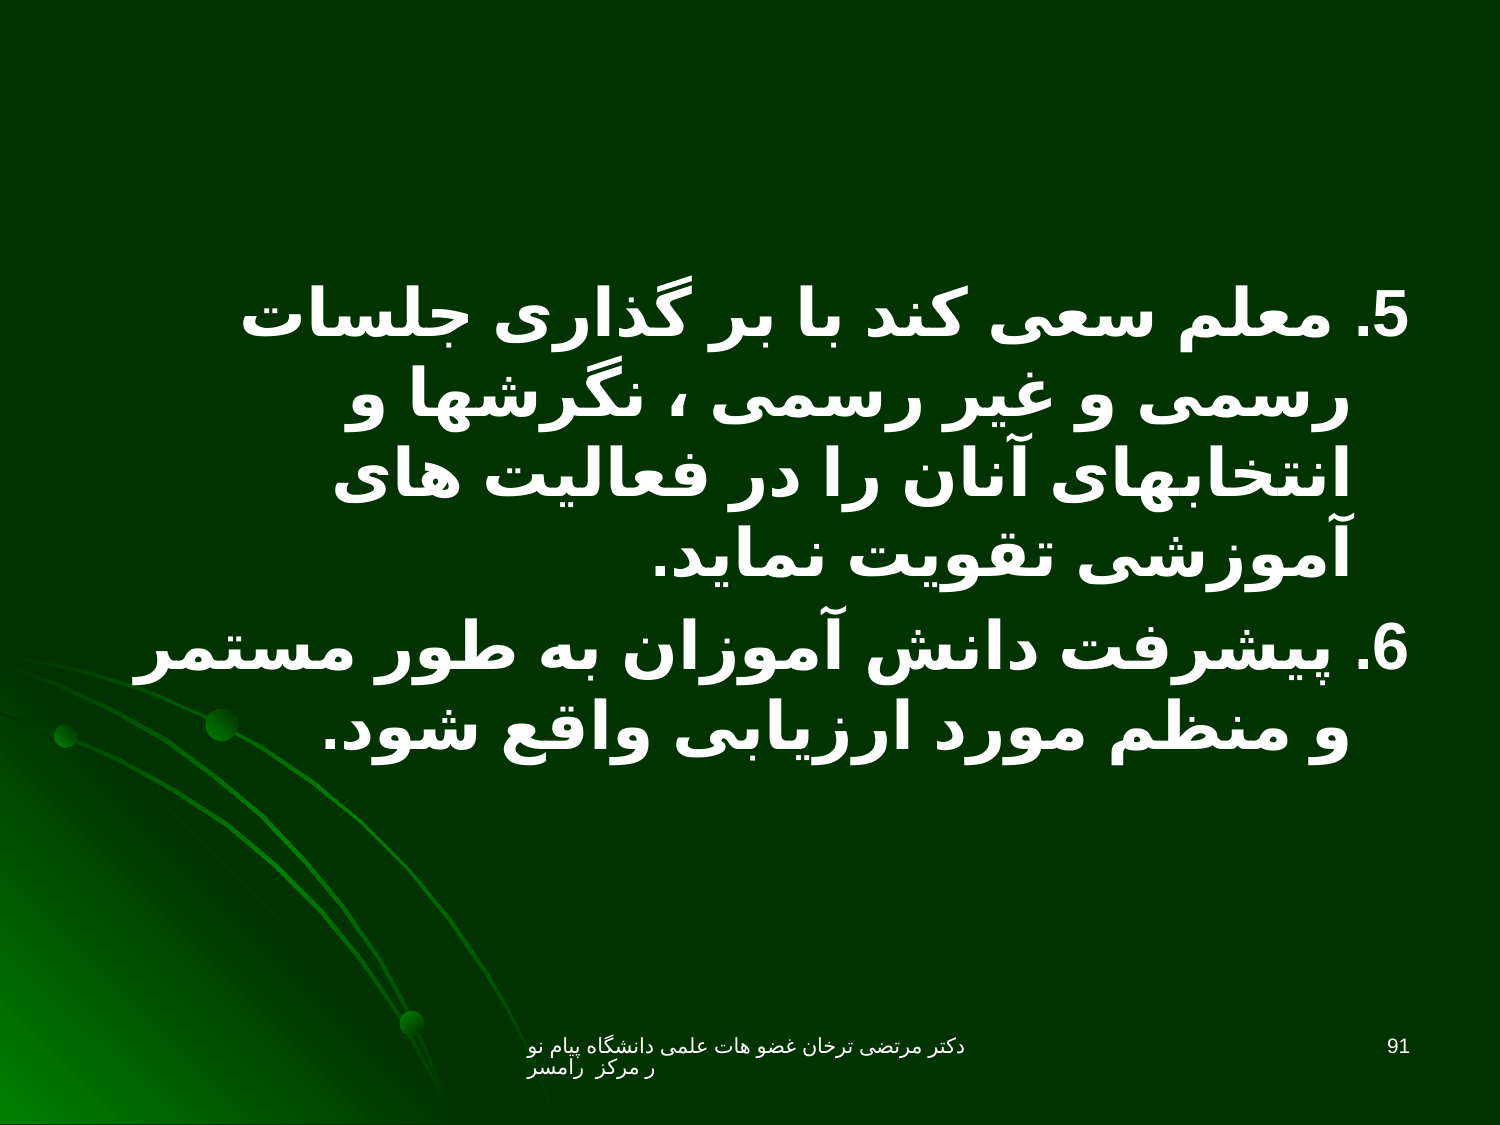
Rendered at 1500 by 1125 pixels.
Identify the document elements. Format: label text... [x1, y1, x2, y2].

slide_number 91 [1074, 1024, 1426, 1101]
footer دکتر مرتضی ترخان غضو هات علمی دانشگاه پیام نور مرکز رامسر [512, 1024, 988, 1101]
list 5. معلم سعی کند با بر گذاری جلسات رسمی و غیر رسمی ، نگرشها و انتخابهای آنان را در فعالیت های آموزشی تقویت نماید. 6. پیشرفت دانش آموزان به طور مستمر و منظم مورد ارزیابی واقع شود. [74, 262, 1426, 1006]
